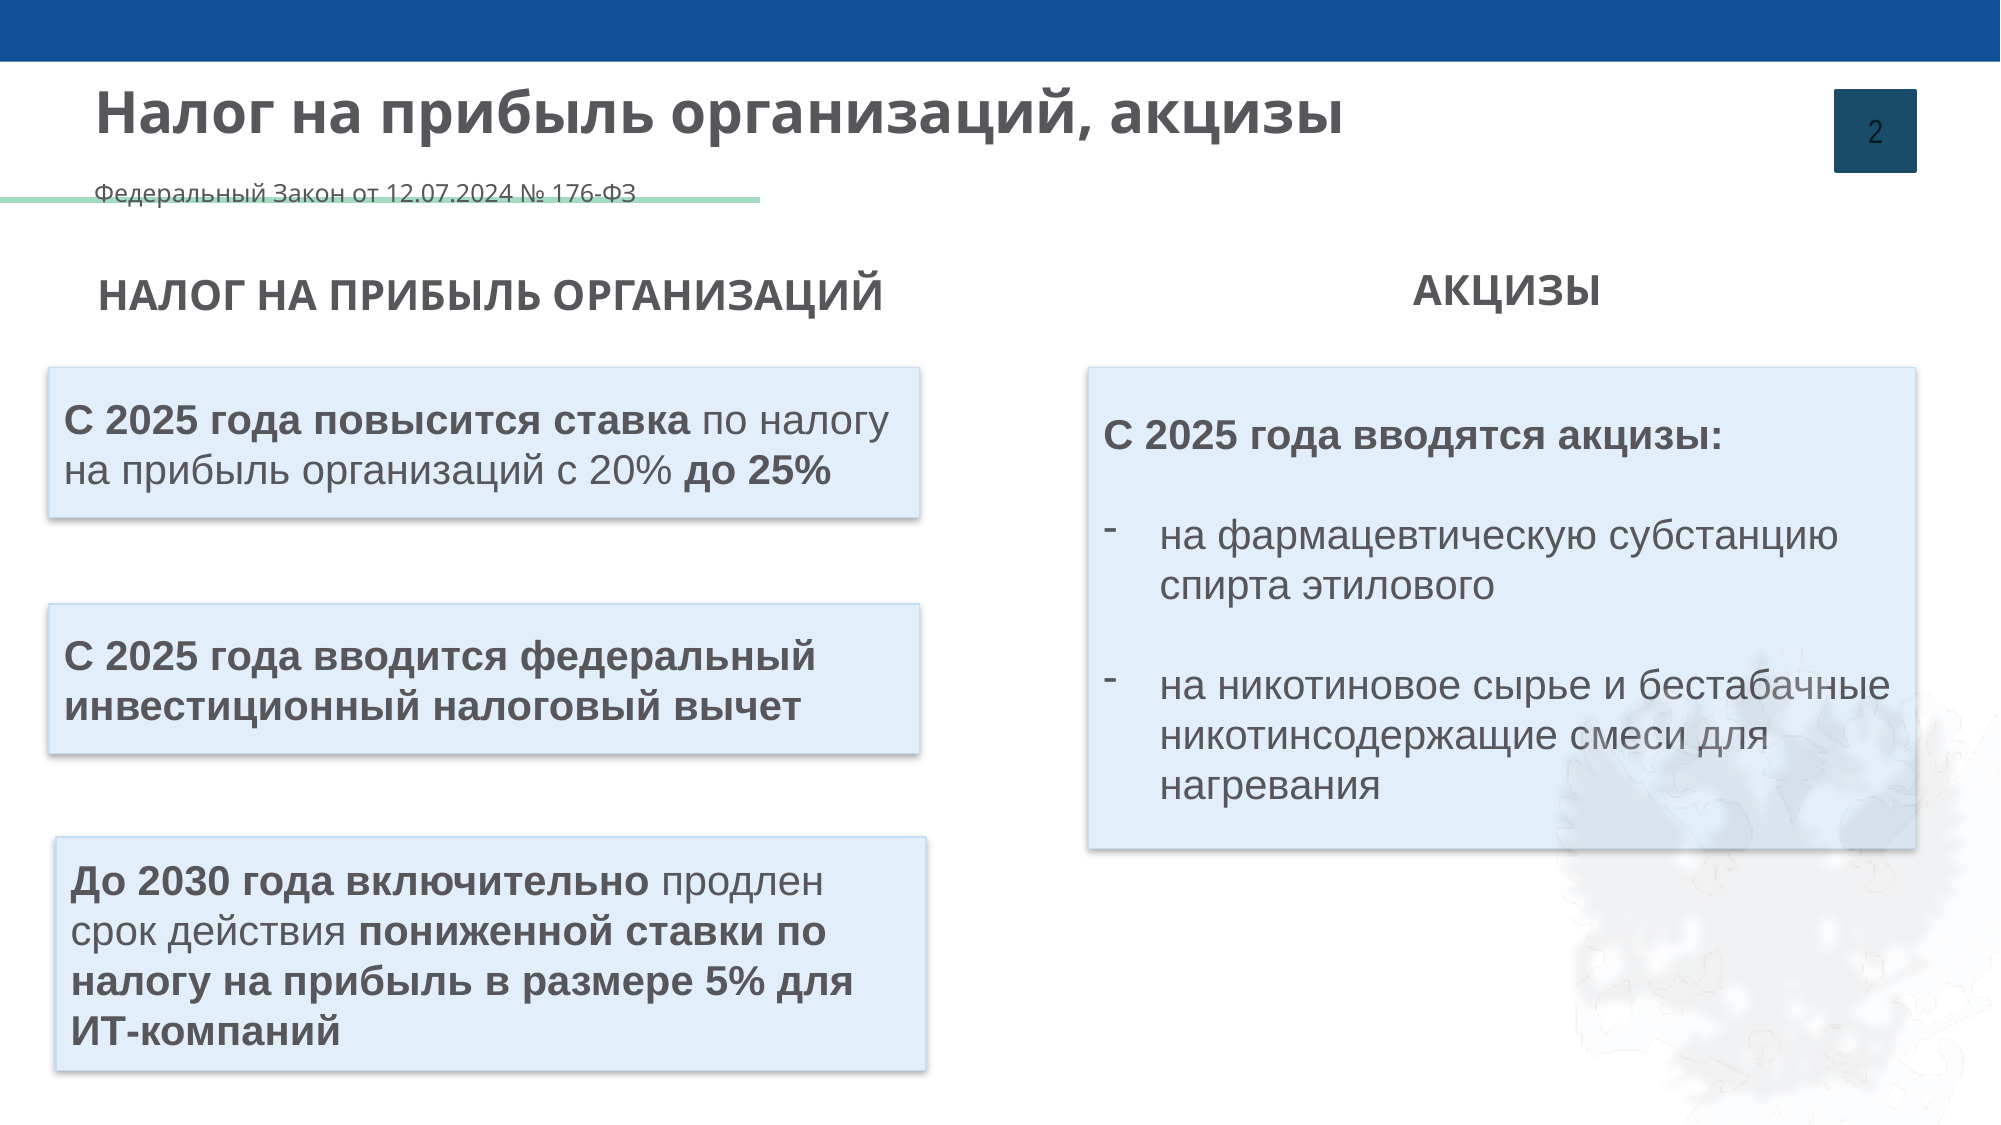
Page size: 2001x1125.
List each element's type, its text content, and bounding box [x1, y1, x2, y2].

text_box НАЛОГ НА ПРИБЫЛЬ ОРГАНИЗАЦИЙ [82, 261, 900, 326]
text_box С 2025 года вводится федеральный инвестиционный налоговый вычет [48, 603, 920, 754]
text_box До 2030 года включительно продлен срок действия пониженной ставки по налогу на прибыль в размере 5% для ИТ-компаний [55, 836, 927, 1071]
text_box АКЦИЗЫ [1088, 256, 1928, 321]
text_box С 2025 года вводятся акцизы: на фармацевтическую субстанцию спирта этилового на никотиновое сырье и бестабачные никотинсодержащие смеси для нагревания [1088, 367, 1916, 849]
text_box Налог на прибыль организаций, акцизы Федеральный Закон от 12.07.2024 № 176-ФЗ [79, 75, 1360, 216]
slide_number 1 [1836, 103, 1916, 164]
picture [1554, 644, 2000, 1125]
text_box С 2025 года повысится ставка по налогу на прибыль организаций с 20% до 25% [48, 367, 920, 518]
